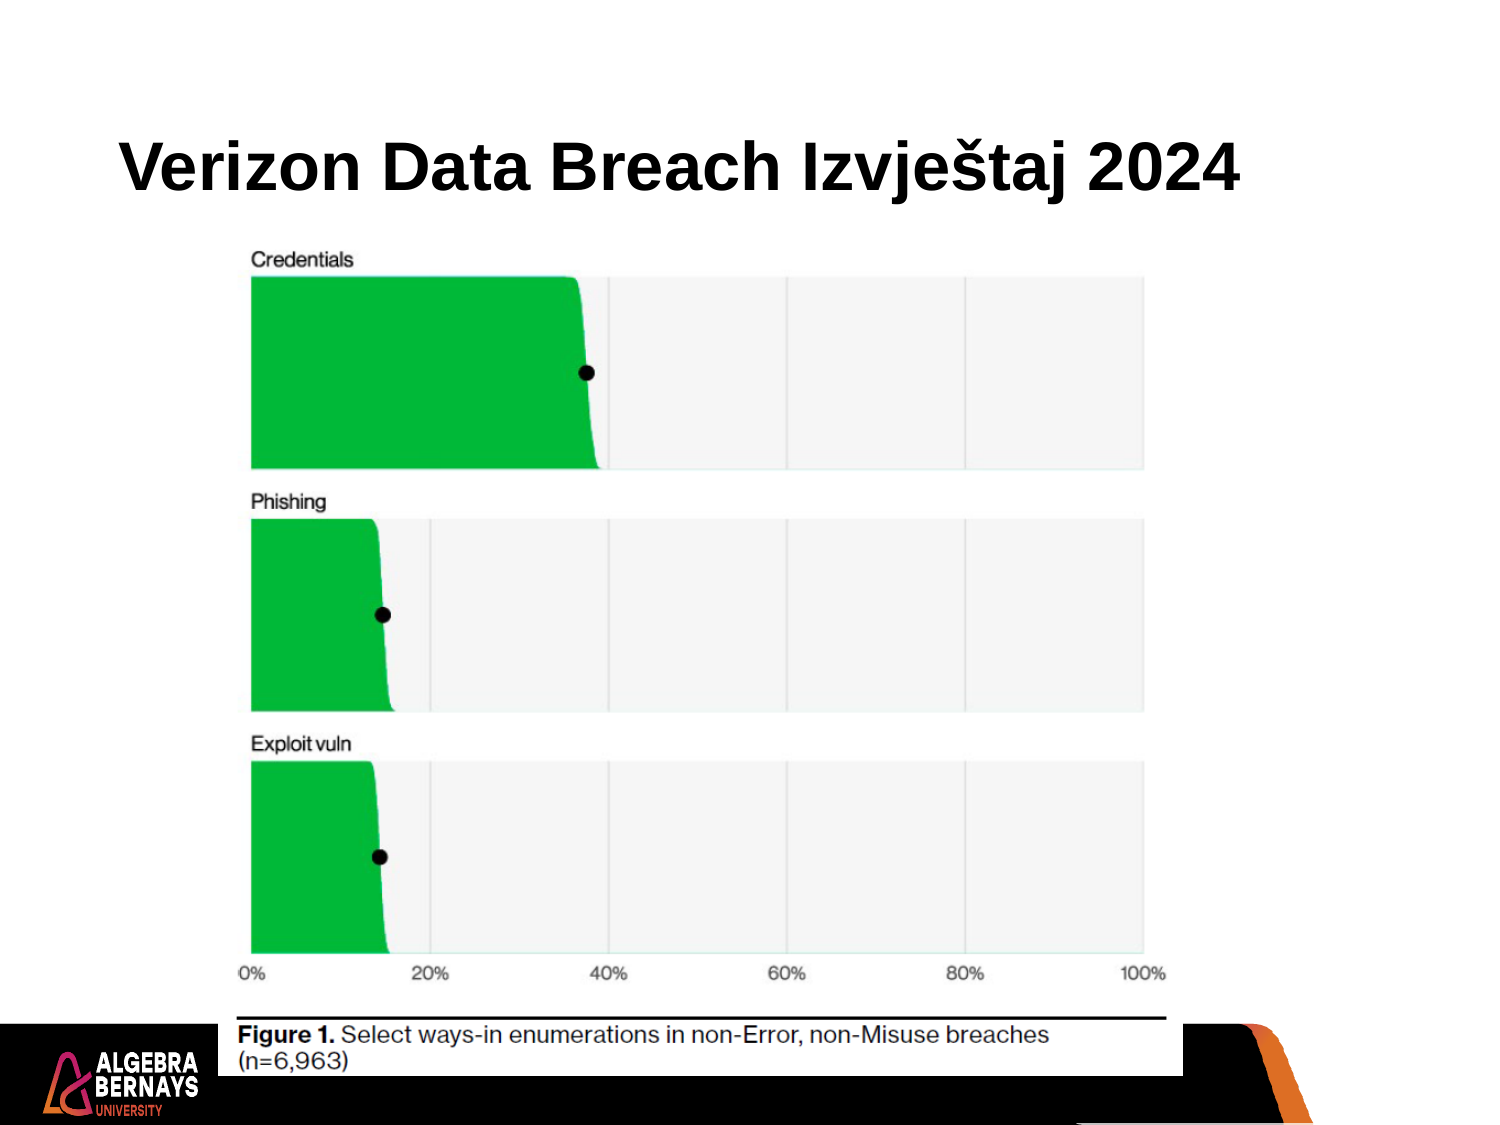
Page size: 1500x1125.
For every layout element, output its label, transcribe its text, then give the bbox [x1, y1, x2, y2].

title Verizon Data Breach Izvještaj 2024 [103, 59, 1397, 278]
picture [0, 237, 1468, 1125]
